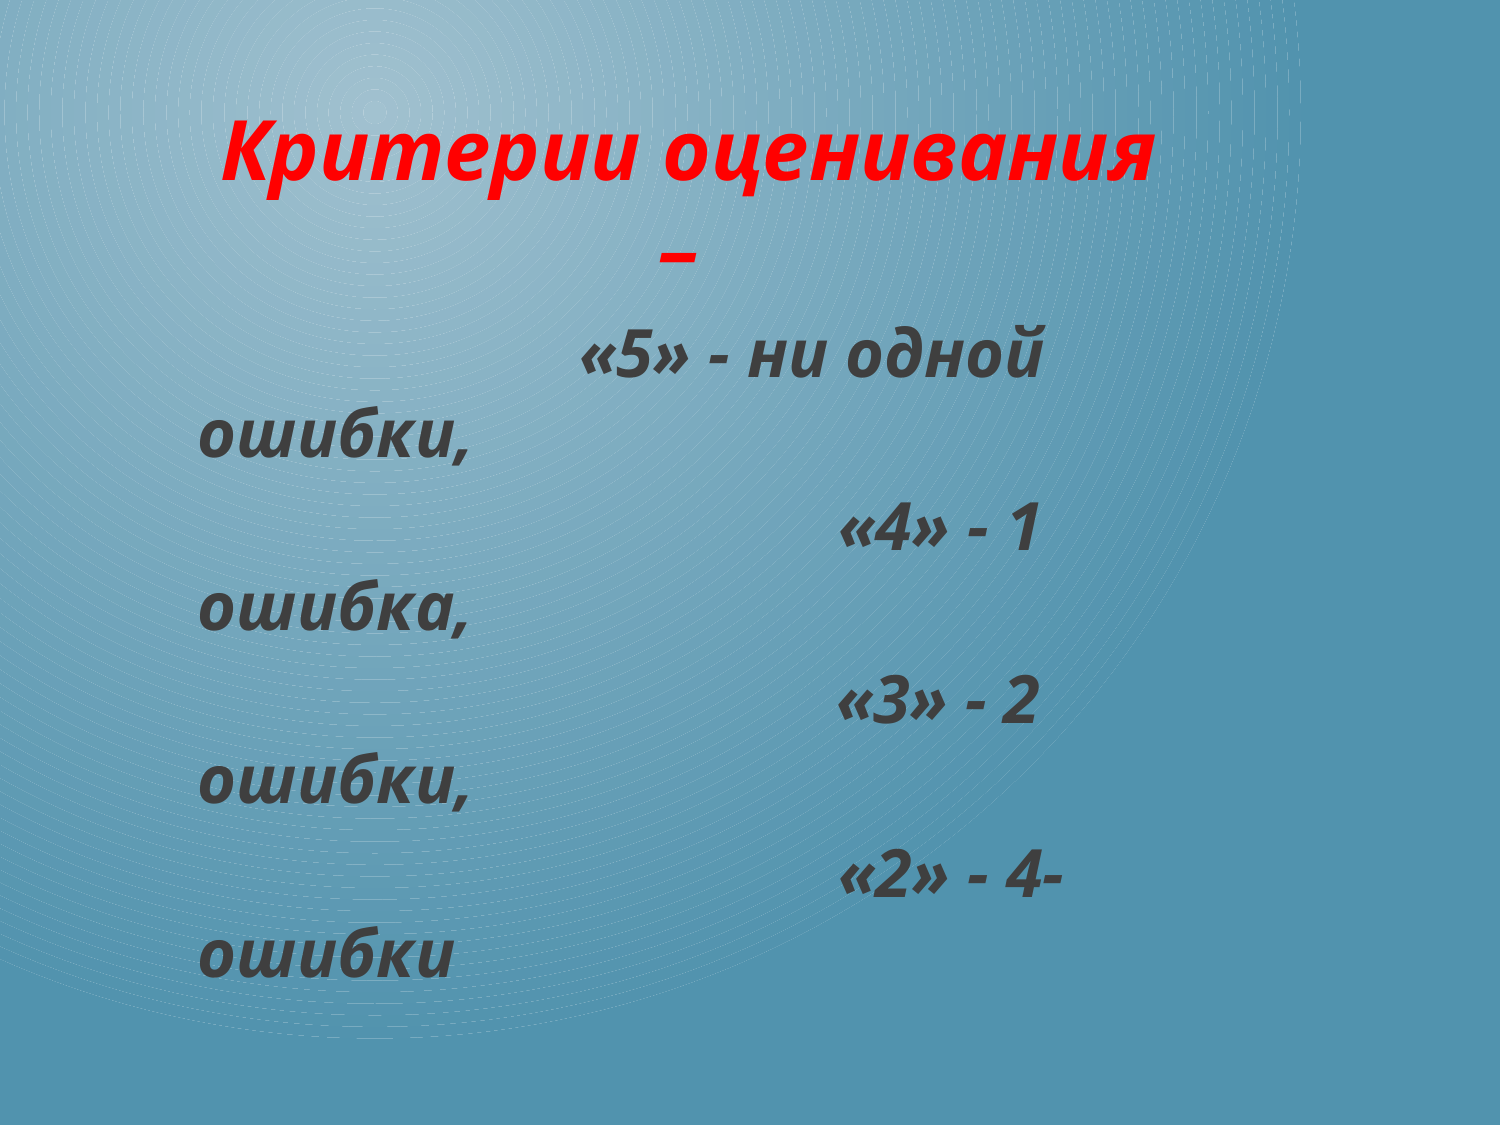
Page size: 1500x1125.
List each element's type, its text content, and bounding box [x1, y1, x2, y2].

list Критерии оценивания – «5» - ни одной ошибки, «4» - 1 ошибка, «3» - 2 ошибки, «2» - 4- ошибки [183, 90, 1196, 240]
